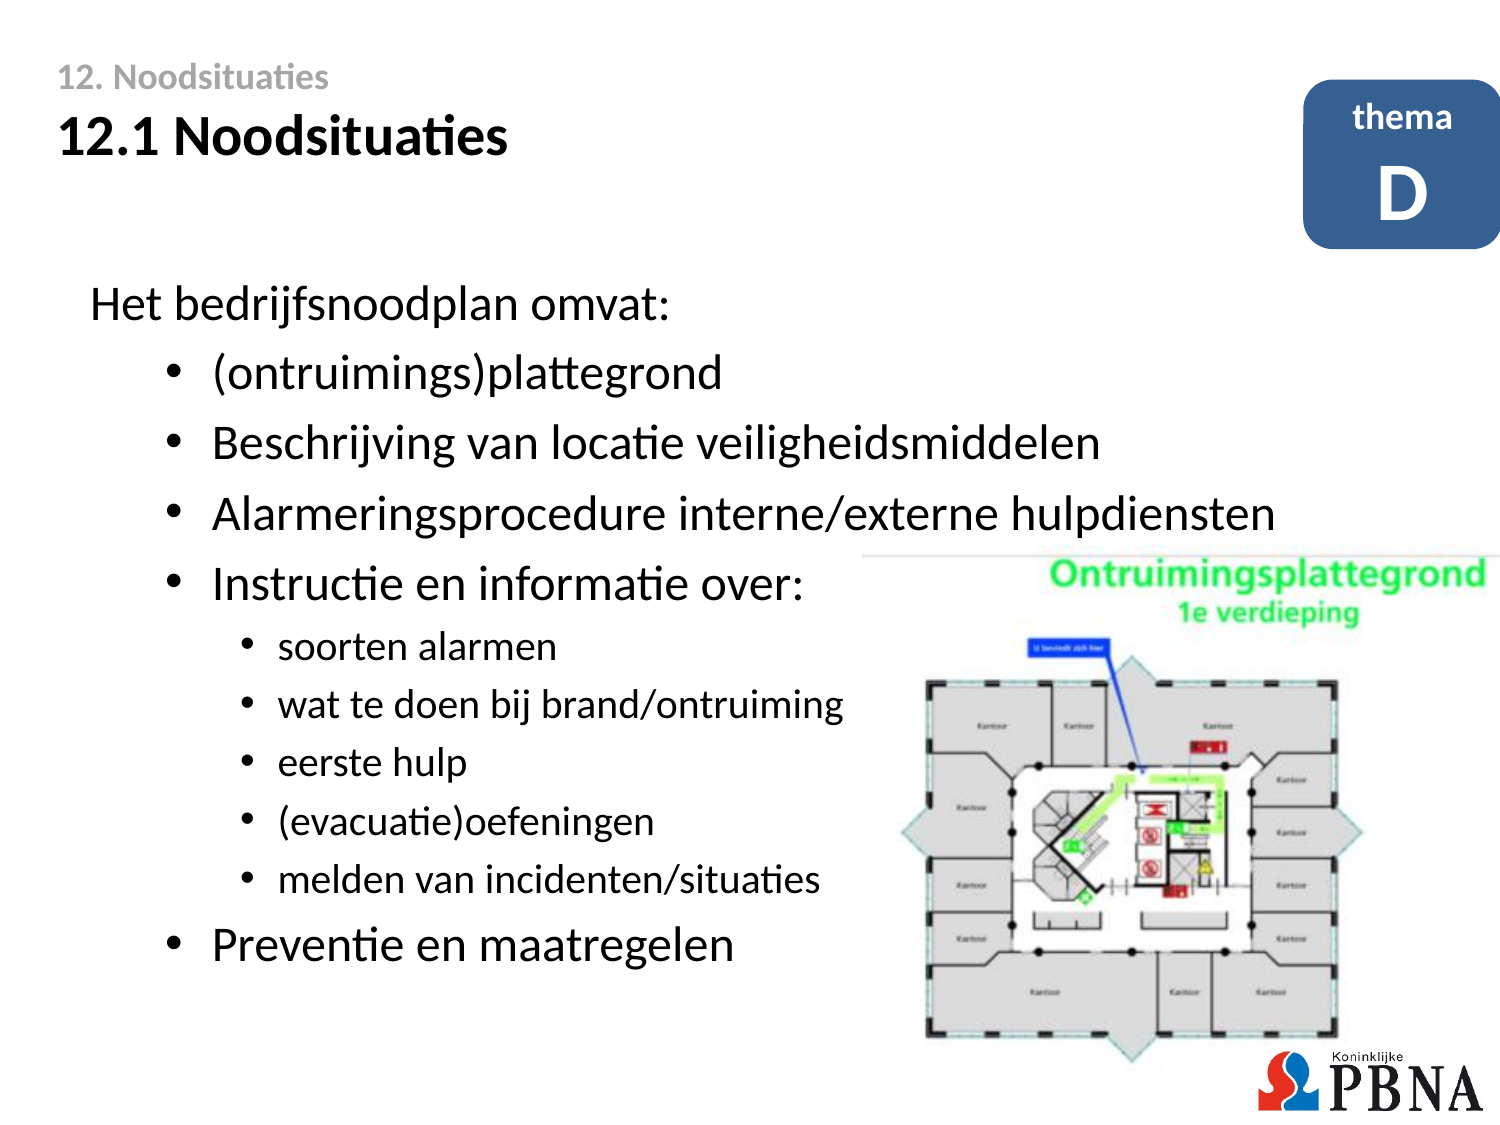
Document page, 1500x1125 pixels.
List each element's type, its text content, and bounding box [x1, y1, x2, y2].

text_box thema D [1303, 79, 1500, 250]
picture [862, 544, 1500, 1112]
title 12. Noodsituaties 12.1 Noodsituaties [41, 44, 1392, 233]
list Het bedrijfsnoodplan omvat: (ontruimings)plattegrond Beschrijving van locatie veiligheidsmiddelen Alarmeringsprocedure interne/externe hulpdiensten Instructie en informatie over: soorten alarmen wat te doen bij brand/ontruiming eerste hulp (evacuatie)oefeningen melden van incidenten/situaties Preventie en maatregelen [75, 262, 1425, 1005]
